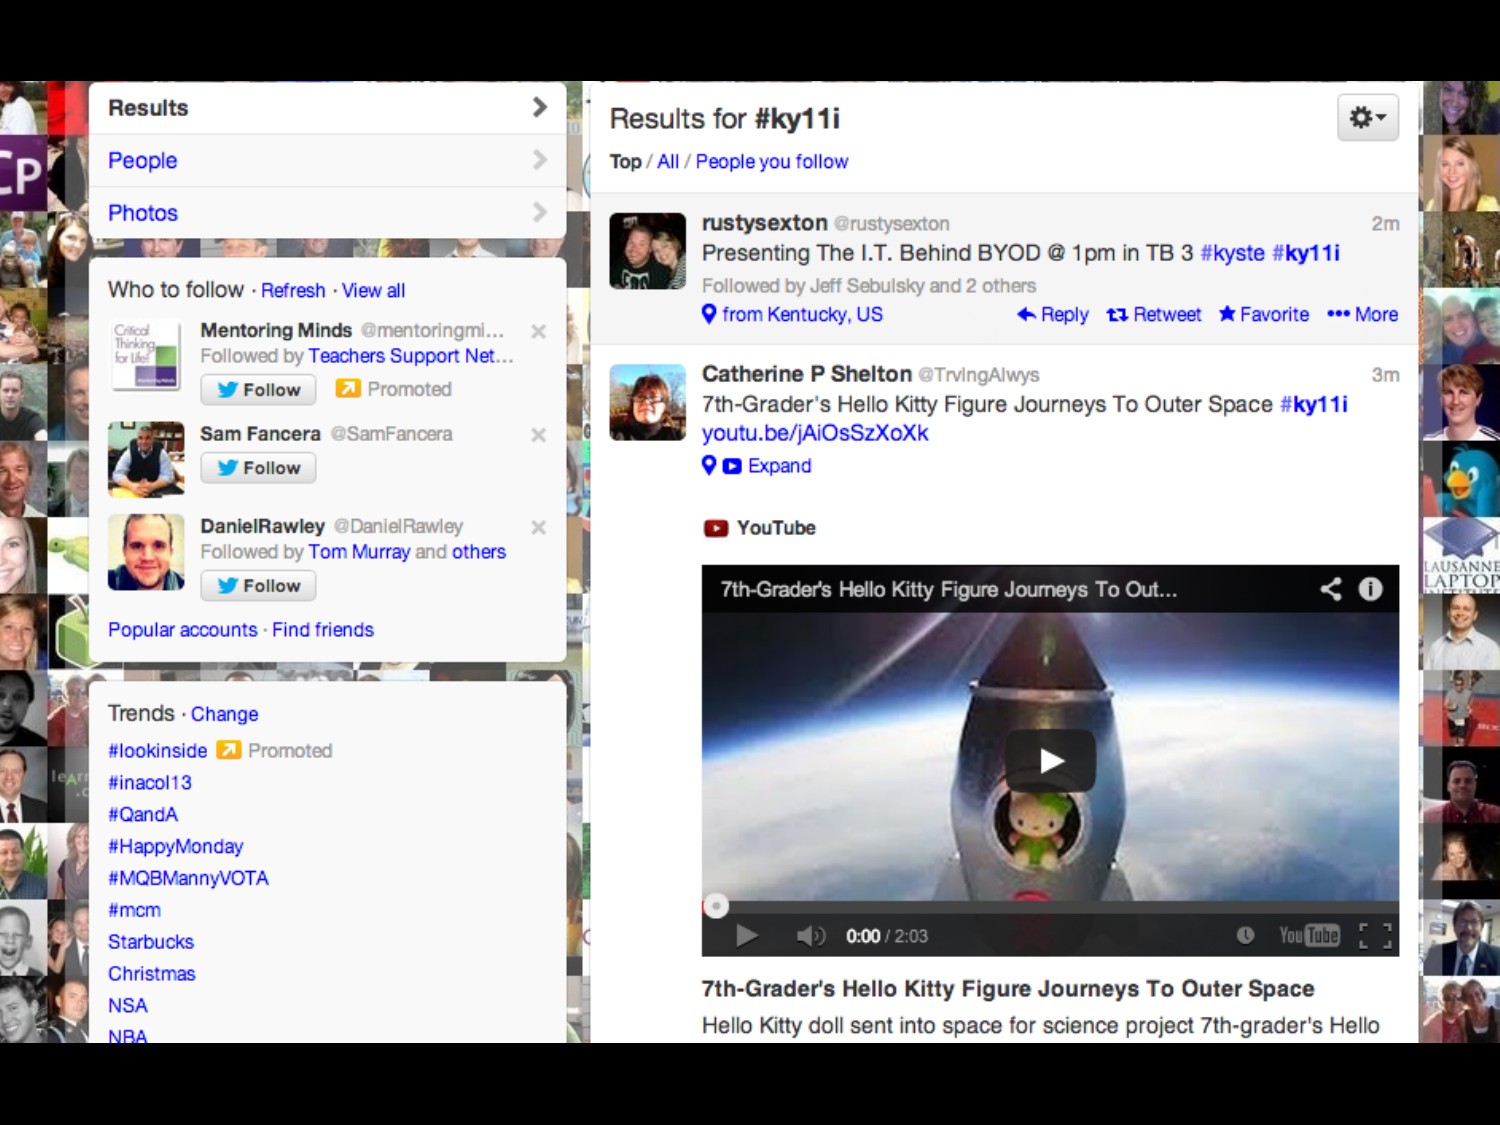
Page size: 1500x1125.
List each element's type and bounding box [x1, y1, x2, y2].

picture [0, 80, 1500, 1044]
